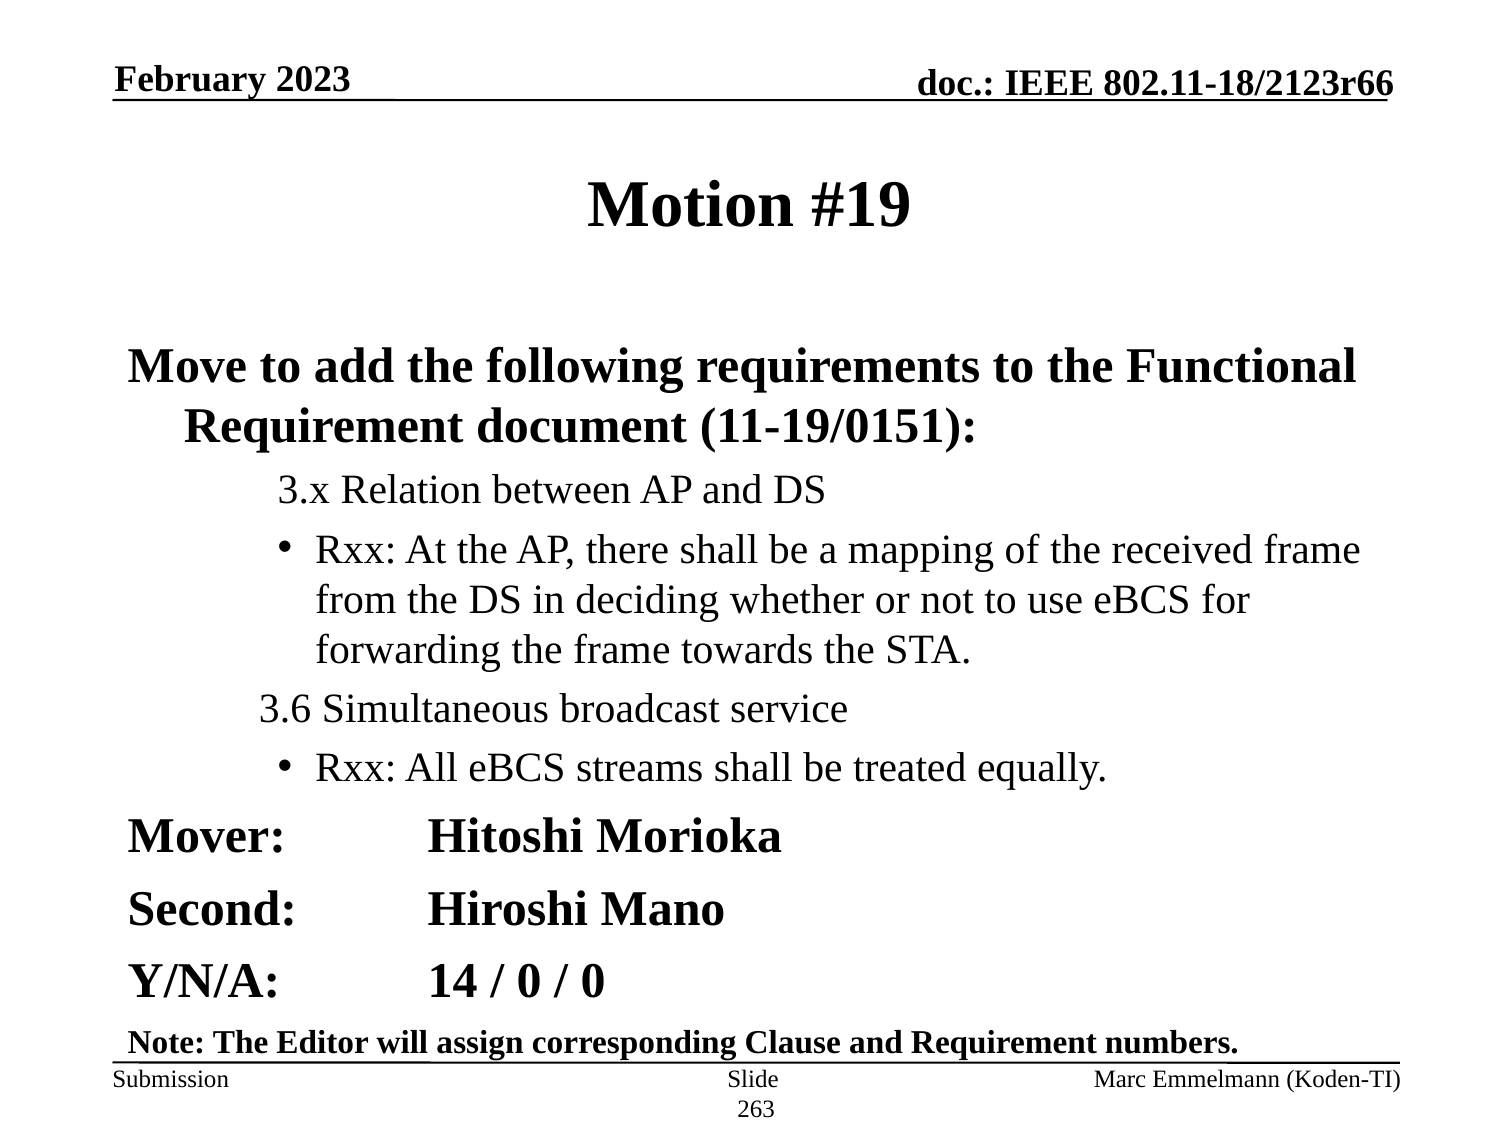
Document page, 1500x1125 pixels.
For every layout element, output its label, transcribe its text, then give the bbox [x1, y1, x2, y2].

footer Marc Emmelmann (Koden-TI) [878, 1061, 1402, 1093]
list Move to add the following requirements to the Functional Requirement document (11-19/0151): 3.x Relation between AP and DS Rxx: At the AP, there shall be a mapping of the received frame from the DS in deciding whether or not to use eBCS for forwarding the frame towards the STA. 3.6 Simultaneous broadcast service Rxx: All eBCS streams shall be treated equally. Mover: Hitoshi Morioka Second: Hiroshi Mano Y/N/A: 14 / 0 / 0 Note: The Editor will assign corresponding Clause and Requirement numbers. [112, 324, 1388, 1000]
slide_number Slide 263 [712, 1061, 800, 1123]
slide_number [114, 54, 423, 100]
title Motion #19 [112, 112, 1388, 288]
